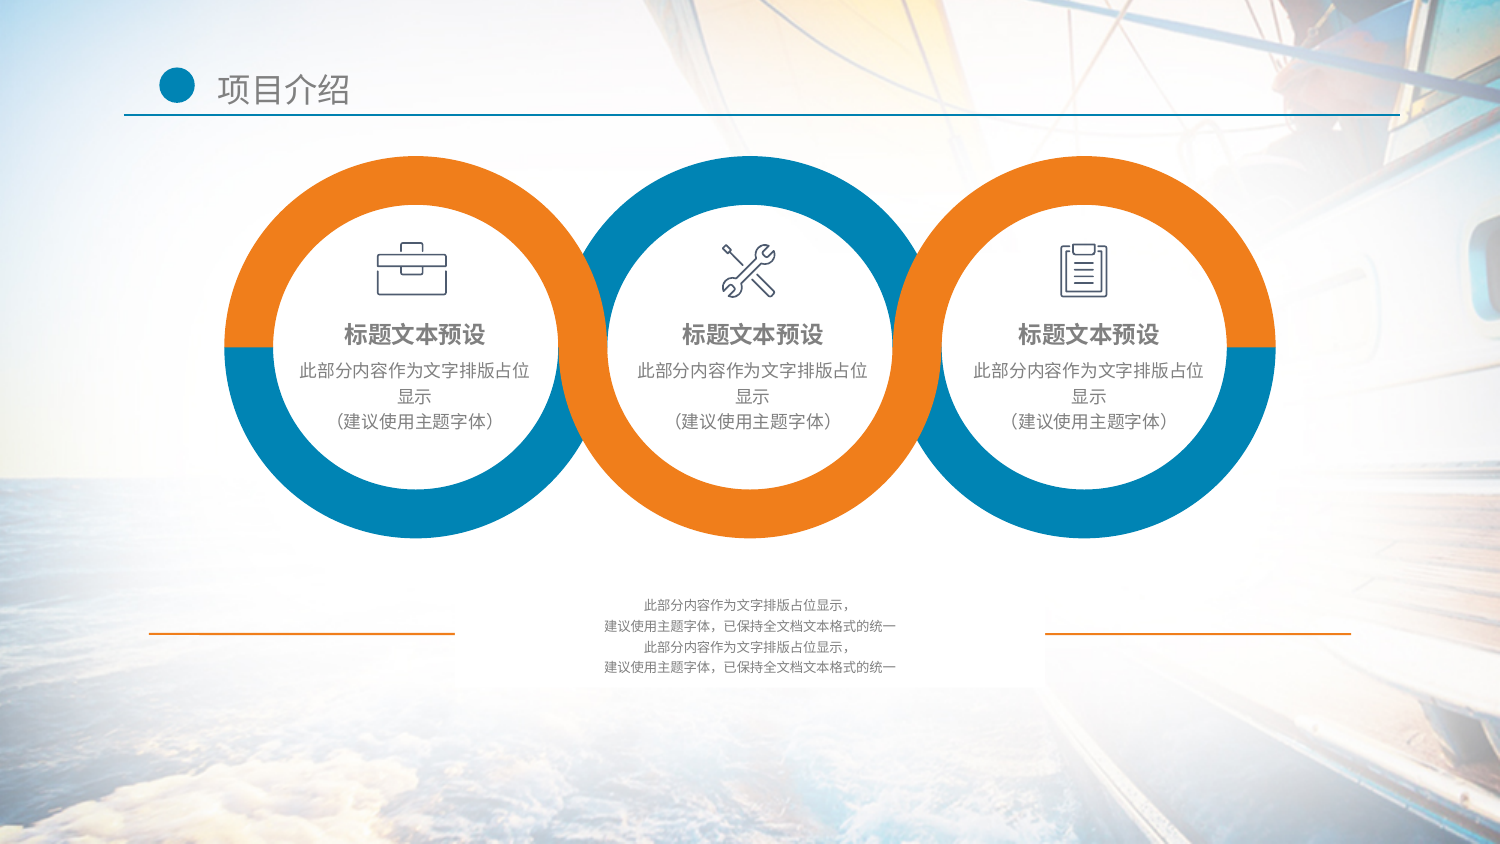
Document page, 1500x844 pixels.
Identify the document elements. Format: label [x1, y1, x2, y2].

picture [0, 0, 1500, 844]
text_box [148, 155, 1352, 688]
